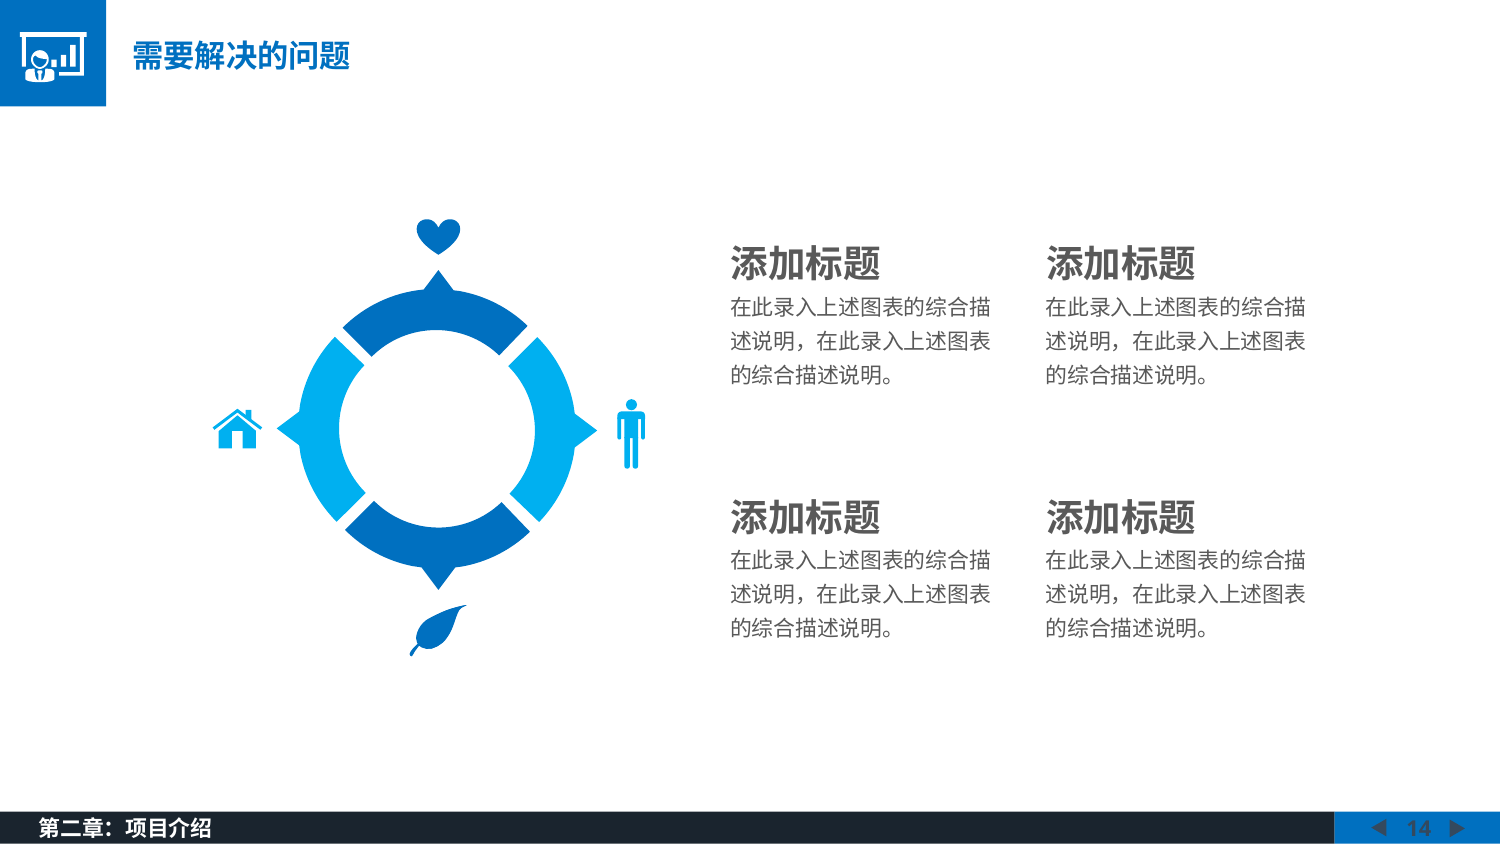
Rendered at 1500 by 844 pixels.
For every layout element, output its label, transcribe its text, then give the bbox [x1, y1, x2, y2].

text_box 在此录入上述图表的综合描述说明，在此录入上述图表的综合描述说明。 [718, 280, 1016, 394]
text_box [506, 335, 600, 525]
text_box 在此录入上述图表的综合描述说明，在此录入上述图表的综合描述说明。 [1034, 280, 1330, 394]
text_box 添加标题 [1035, 487, 1208, 533]
text_box [340, 267, 530, 359]
text_box [25, 50, 57, 83]
text_box [414, 217, 463, 257]
text_box 在此录入上述图表的综合描述说明，在此录入上述图表的综合描述说明。 [1034, 533, 1330, 647]
text_box 第二章：项目介绍 [0, 809, 254, 844]
text_box 添加标题 [1035, 234, 1208, 280]
text_box 在此录入上述图表的综合描述说明，在此录入上述图表的综合描述说明。 [718, 533, 1016, 647]
text_box 14 [1334, 809, 1500, 844]
text_box 需要解决的问题 [121, 44, 786, 103]
text_box [108, 0, 1500, 108]
text_box [254, 809, 1332, 844]
text_box [19, 32, 87, 76]
text_box 添加标题 [719, 487, 893, 533]
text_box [210, 409, 265, 449]
text_box [342, 498, 533, 592]
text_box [617, 398, 646, 469]
text_box [274, 334, 368, 524]
text_box 添加标题 [719, 234, 893, 280]
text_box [409, 604, 468, 657]
text_box [0, 0, 108, 108]
